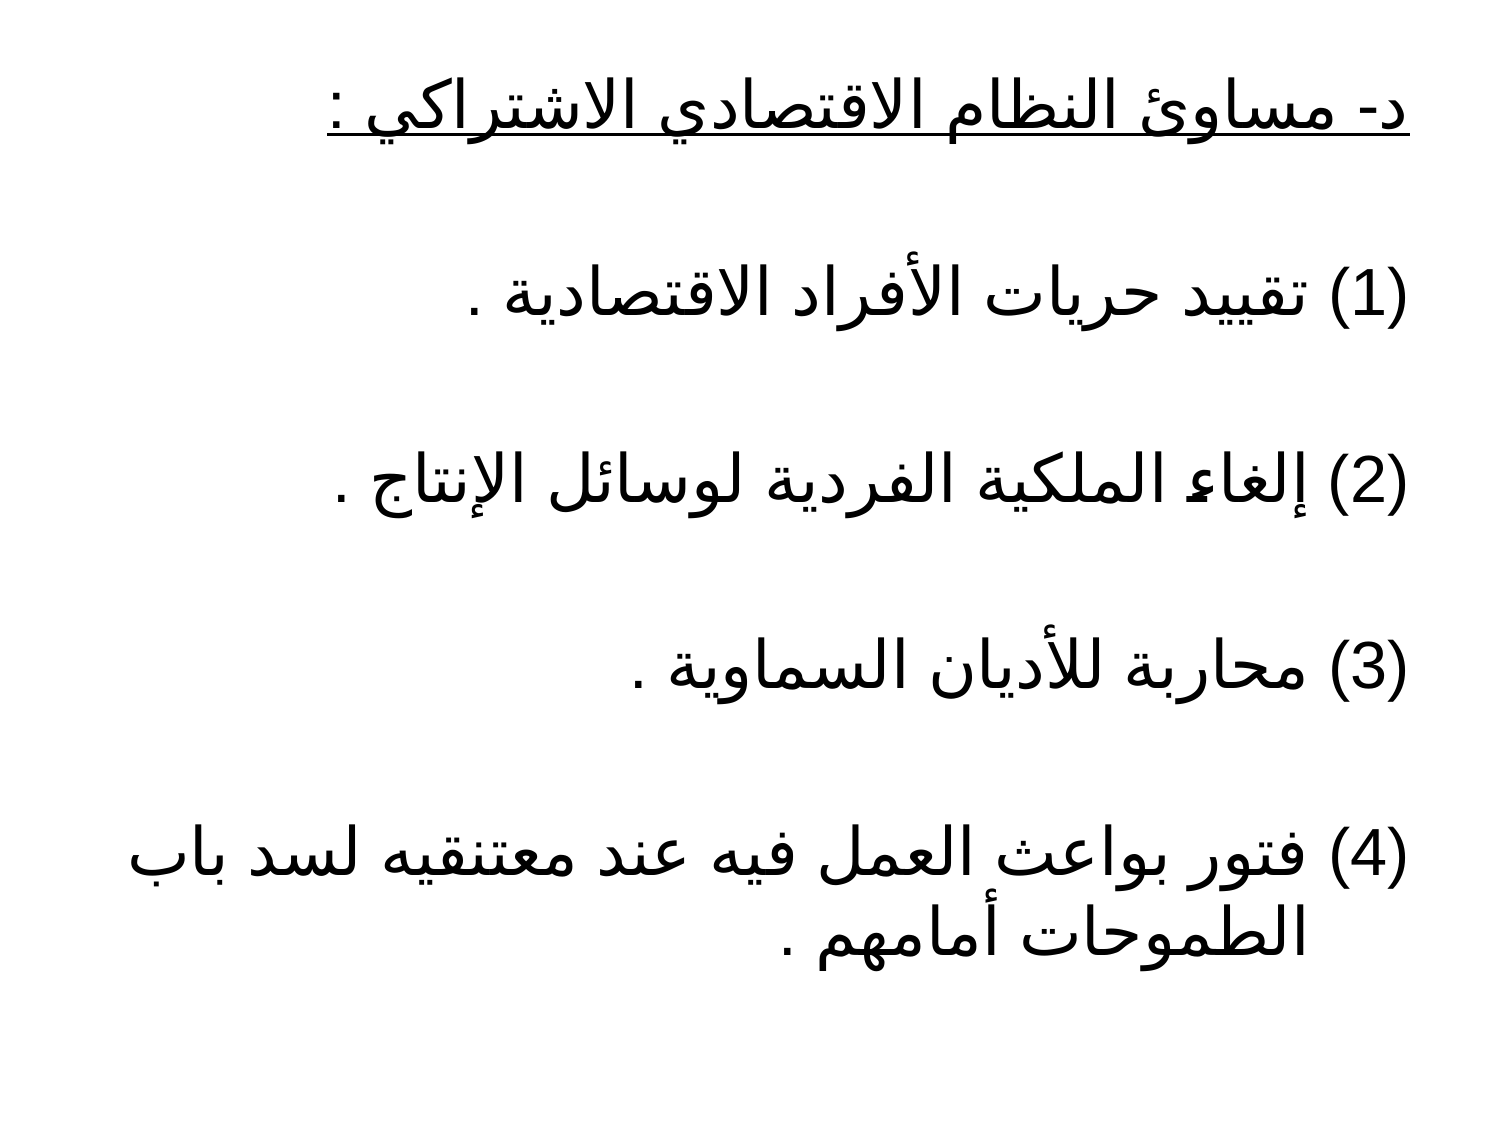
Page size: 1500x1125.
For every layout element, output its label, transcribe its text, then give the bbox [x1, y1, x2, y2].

list د- مساوئ النظام الاقتصادي الاشتراكي : تقييد حريات الأفراد الاقتصادية . (2) إلغاء الملكية الفردية لوسائل الإنتاج . (3) محاربة للأديان السماوية . (4) فتور بواعث العمل فيه عند معتنقيه لسد باب الطموحات أمامهم . [74, 54, 1426, 1059]
